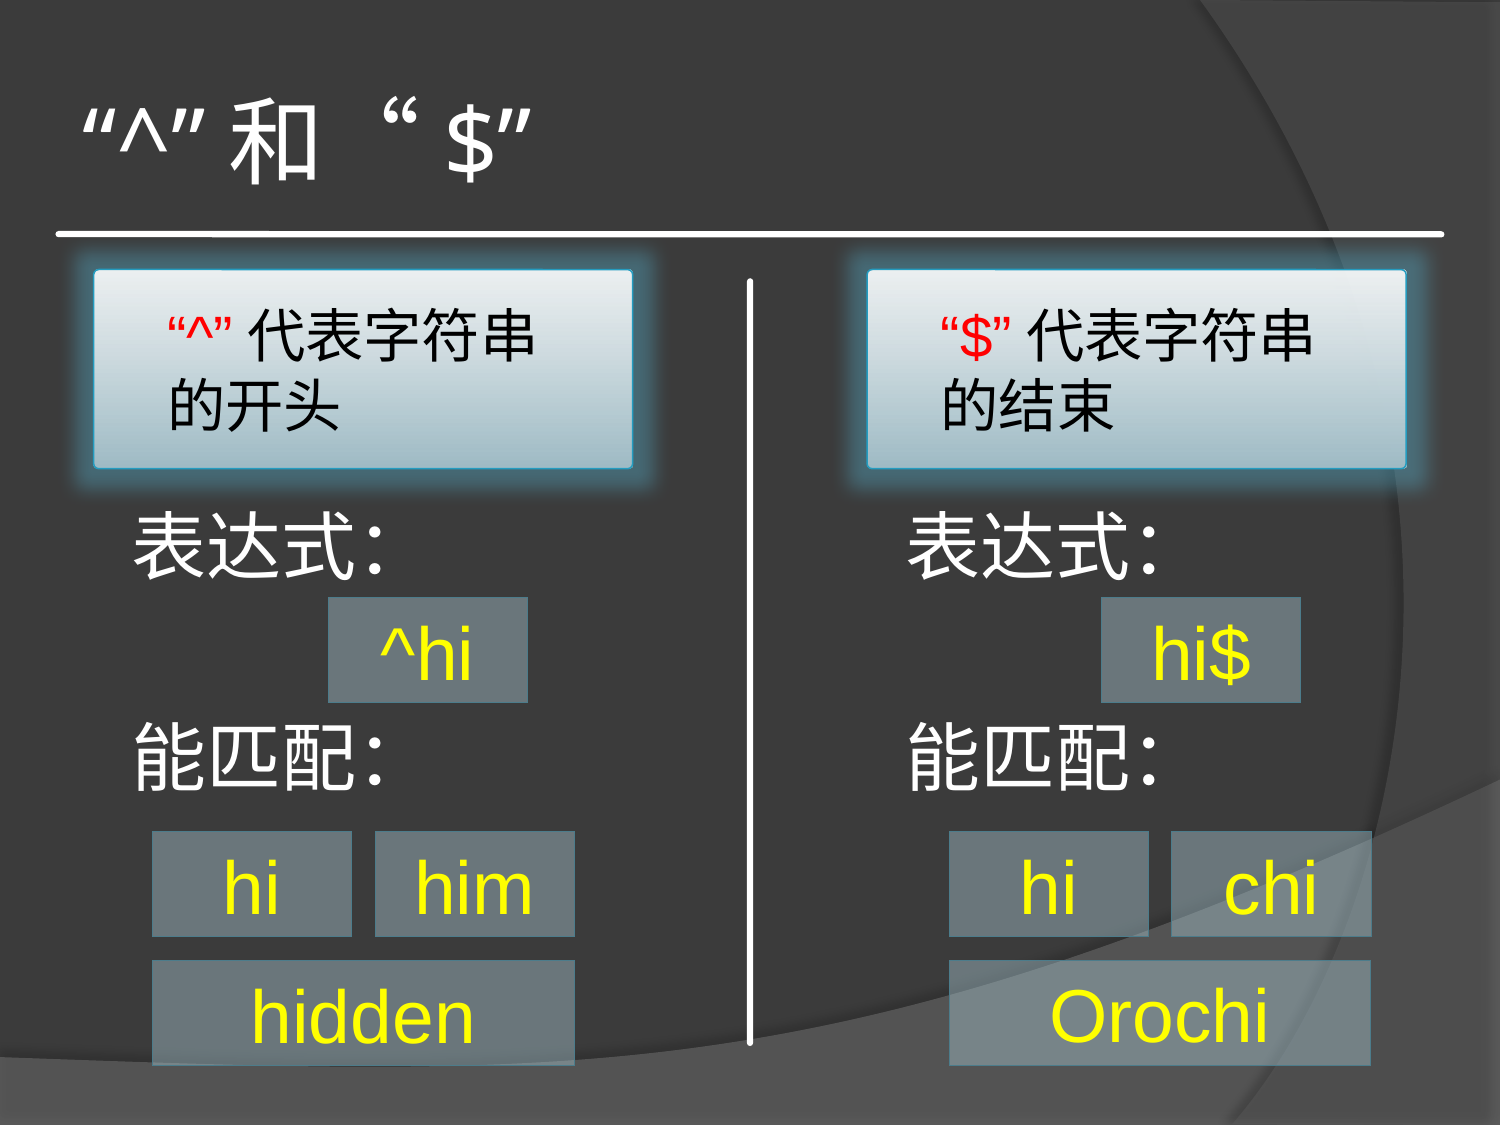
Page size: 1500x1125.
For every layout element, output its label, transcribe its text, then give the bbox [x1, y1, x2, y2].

text_box hi [152, 831, 352, 937]
text_box [92, 268, 634, 470]
text_box “^”代表字符串的开头 [152, 291, 610, 446]
text_box hi$ [1101, 597, 1301, 703]
text_box chi [1171, 831, 1372, 937]
text_box 能匹配： [890, 703, 1313, 808]
text_box 能匹配： [117, 703, 528, 808]
text_box 表达式： [890, 492, 1231, 597]
text_box [866, 268, 1407, 470]
text_box 表达式： [117, 501, 457, 597]
text_box hidden [152, 960, 575, 1066]
text_box him [375, 831, 575, 937]
text_box “$”代表字符串的结束 [925, 291, 1383, 446]
text_box hi [949, 831, 1149, 937]
text_box Orochi [949, 960, 1371, 1066]
title “^”和“$” [75, 45, 1300, 225]
text_box ^hi [328, 597, 528, 703]
